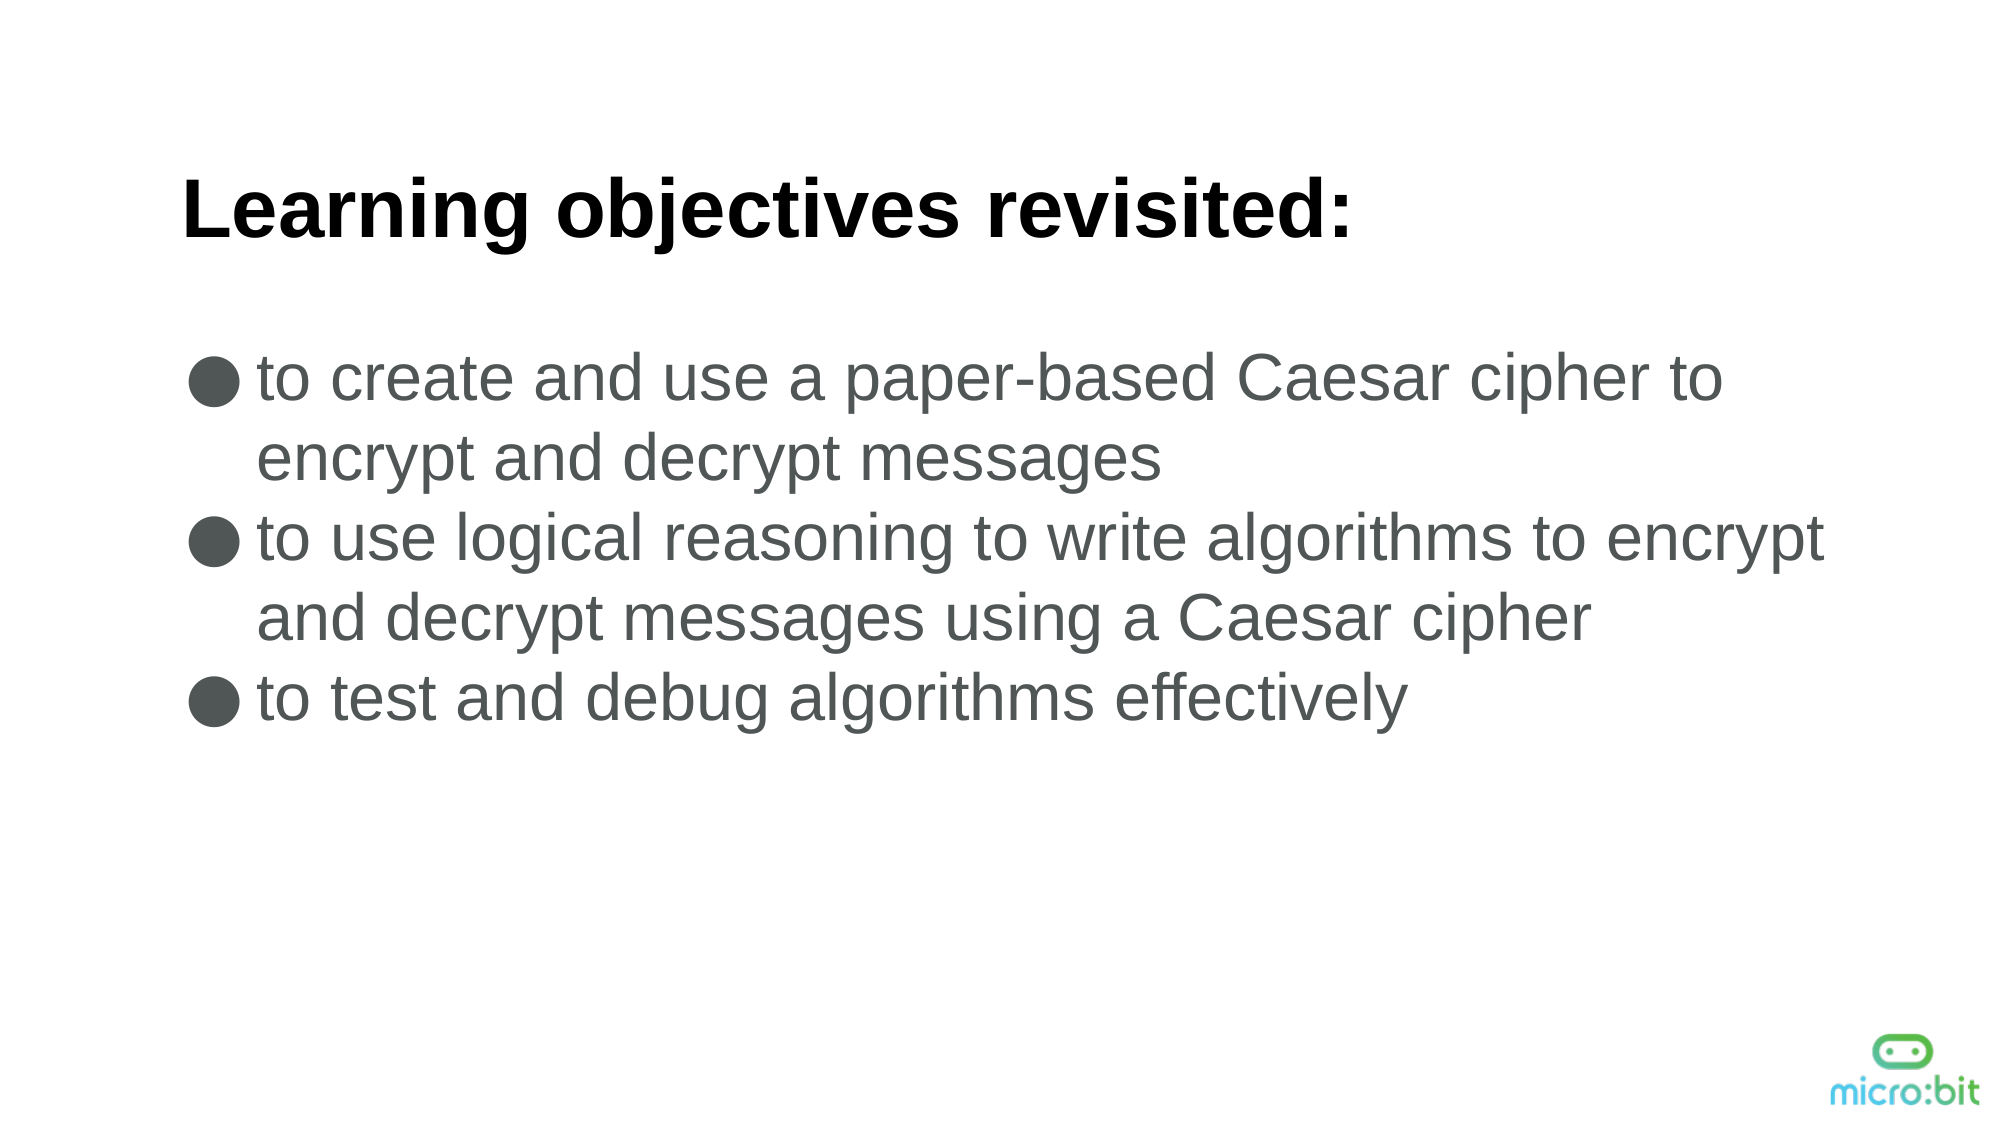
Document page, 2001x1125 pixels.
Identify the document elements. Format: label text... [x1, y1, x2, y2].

text_box Learning objectives revisited: to create and use a paper-based Caesar cipher to encrypt and decrypt messages to use logical reasoning to write algorithms to encrypt and decrypt messages using a Caesar cipher to test and debug algorithms effectively [166, 60, 1918, 884]
picture [1830, 1029, 1980, 1106]
